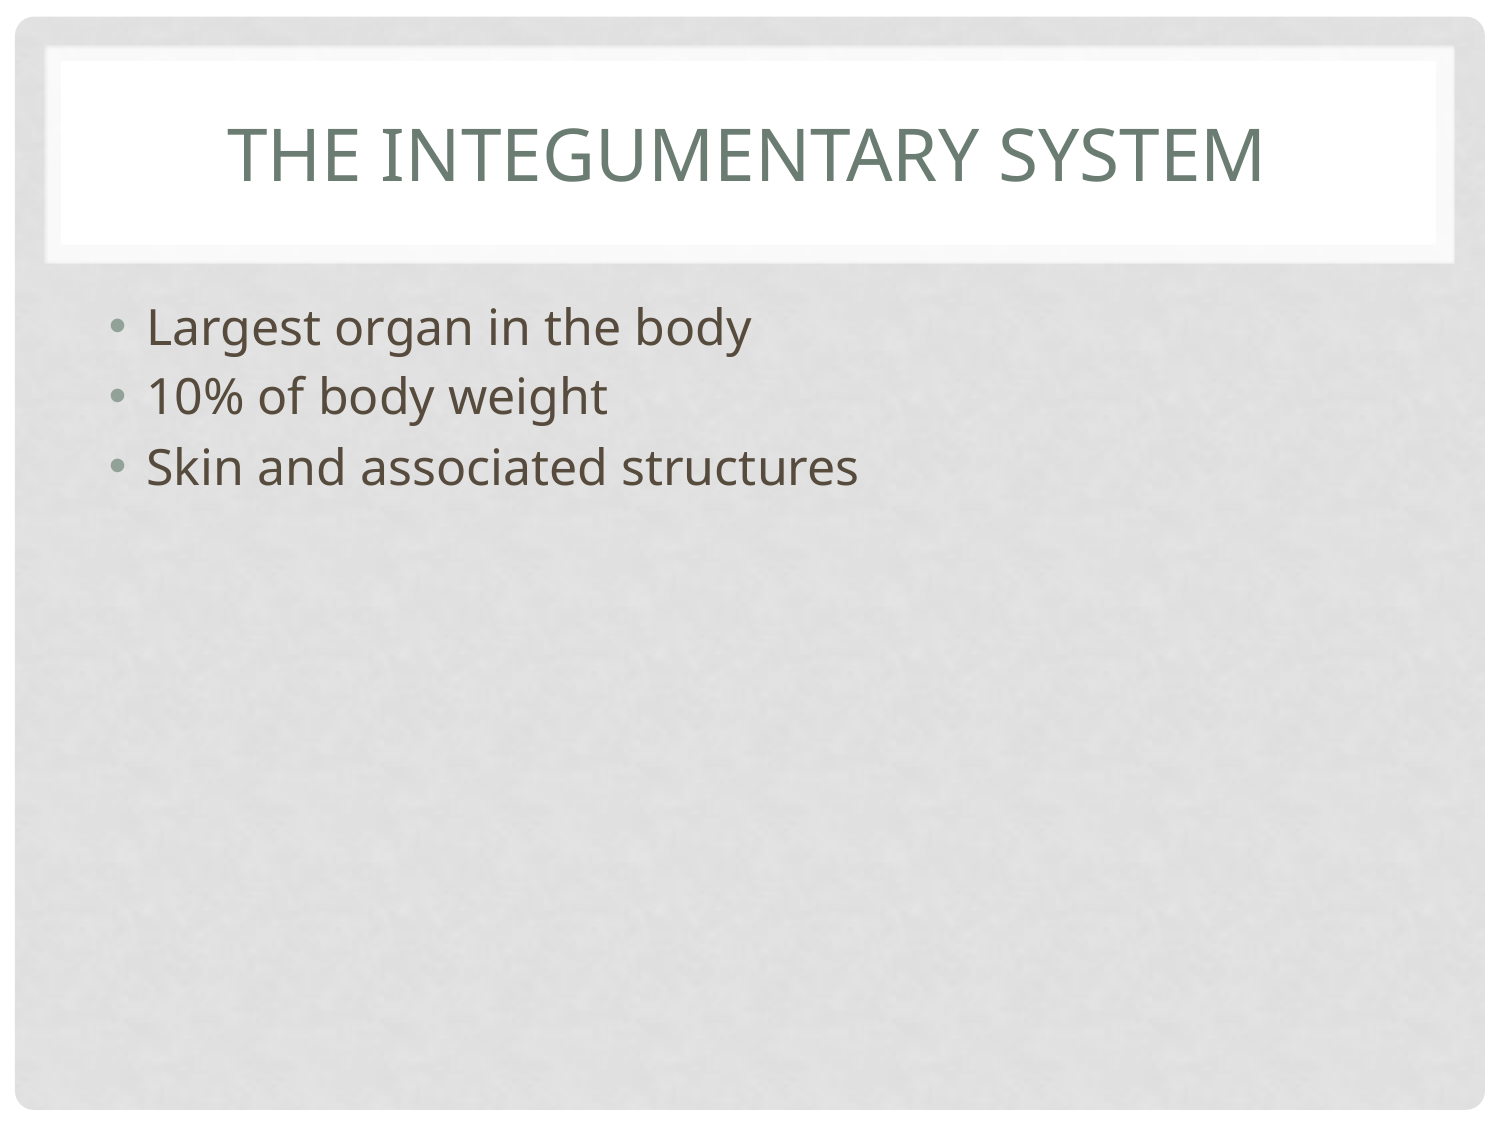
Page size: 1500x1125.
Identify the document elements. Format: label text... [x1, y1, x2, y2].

title The integumentary system [69, 66, 1425, 238]
list Largest organ in the body 10% of body weight Skin and associated structures [75, 287, 1425, 1005]
